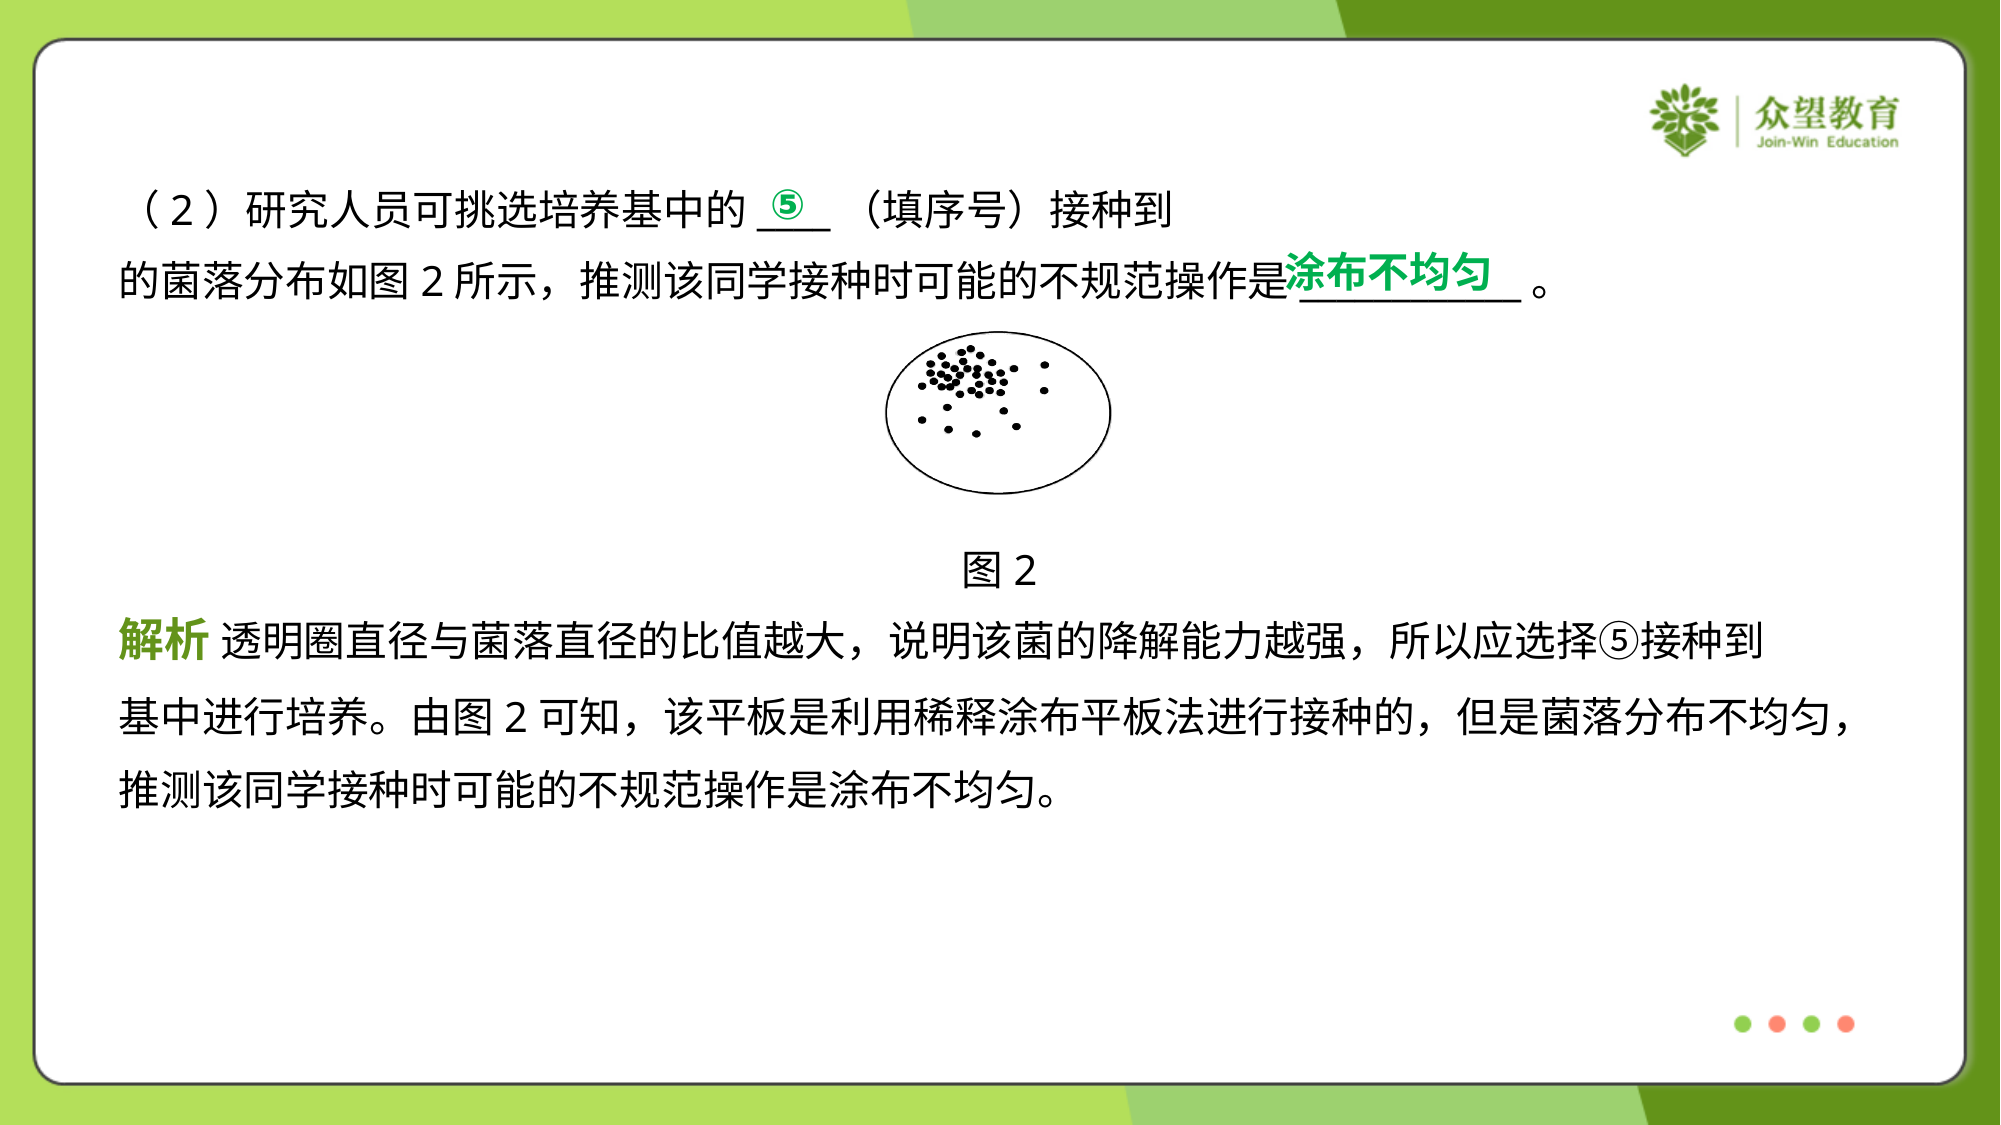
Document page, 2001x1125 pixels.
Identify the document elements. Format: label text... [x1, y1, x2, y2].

text_box 图2 [962, 520, 1038, 654]
picture [0, 0, 2000, 1125]
text_box ⑤ [751, 152, 824, 220]
text_box 涂布不均匀 [1269, 224, 1509, 289]
